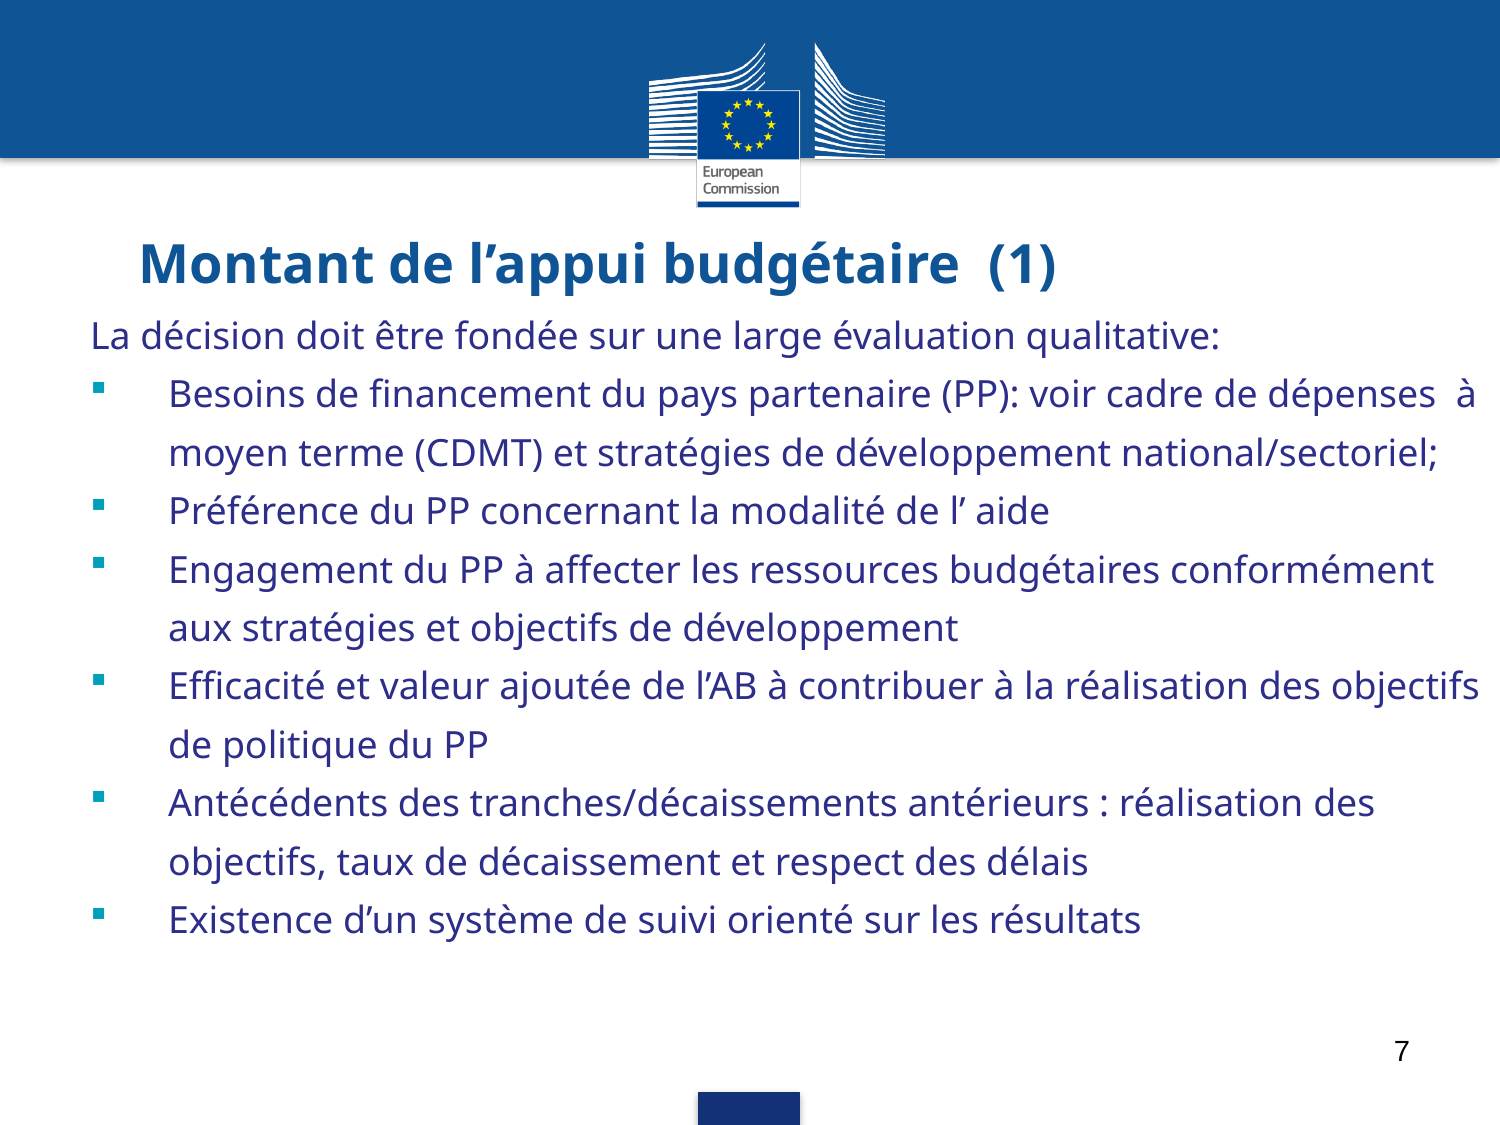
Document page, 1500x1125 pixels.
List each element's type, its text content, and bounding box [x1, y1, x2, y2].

title Montant de l’appui budgétaire (1) [64, 207, 1416, 290]
picture [649, 42, 885, 207]
list La décision doit être fondée sur une large évaluation qualitative: Besoins de financement du pays partenaire (PP): voir cadre de dépenses à moyen terme (CDMT) et stratégies de développement national/sectoriel; Préférence du PP concernant la modalité de l’ aide Engagement du PP à affecter les ressources budgétaires conformément aux stratégies et objectifs de développement Efficacité et valeur ajoutée de l’AB à contribuer à la réalisation des objectifs de politique du PP Antécédents des tranches/décaissements antérieurs : réalisation des objectifs, taux de décaissement et respect des délais Existence d’un système de suivi orienté sur les résultats [0, 290, 1500, 1071]
slide_number 7 [1074, 1024, 1425, 1103]
